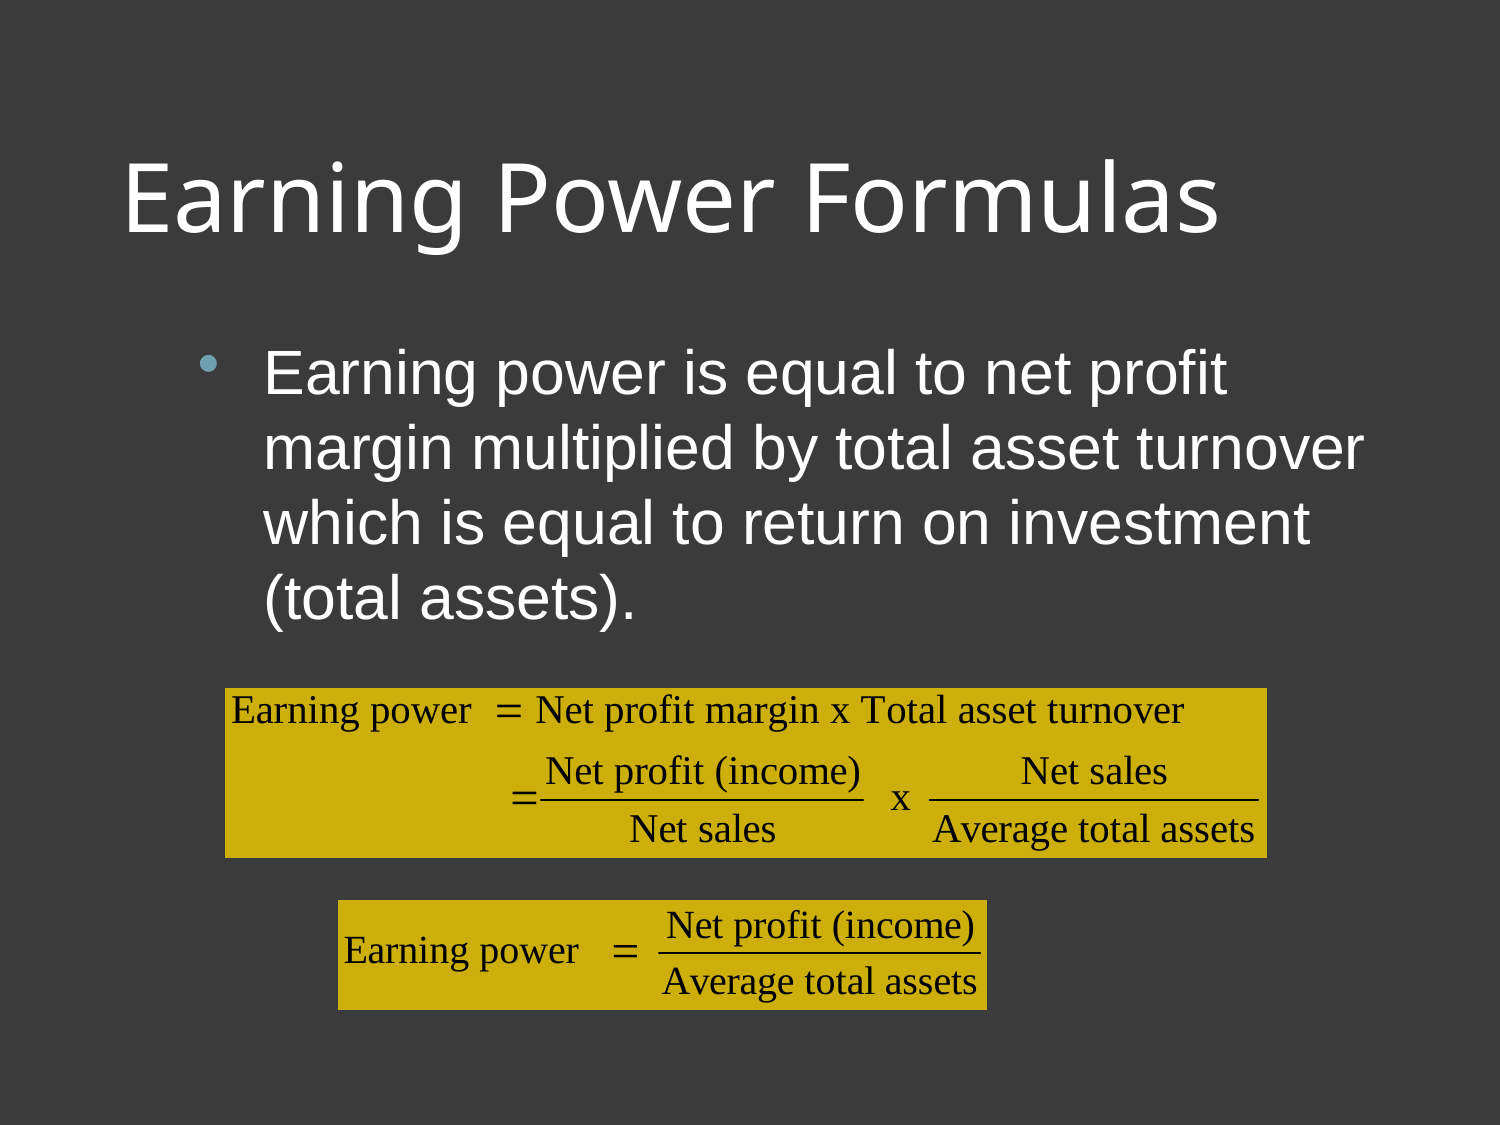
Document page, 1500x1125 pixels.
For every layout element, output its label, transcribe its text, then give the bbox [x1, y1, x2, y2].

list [337, 899, 988, 1011]
list Earning power is equal to net profit margin multiplied by total asset turnover which is equal to return on investment (total assets). [179, 324, 1400, 1000]
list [224, 687, 1268, 858]
title Earning Power Formulas [112, 99, 1388, 288]
